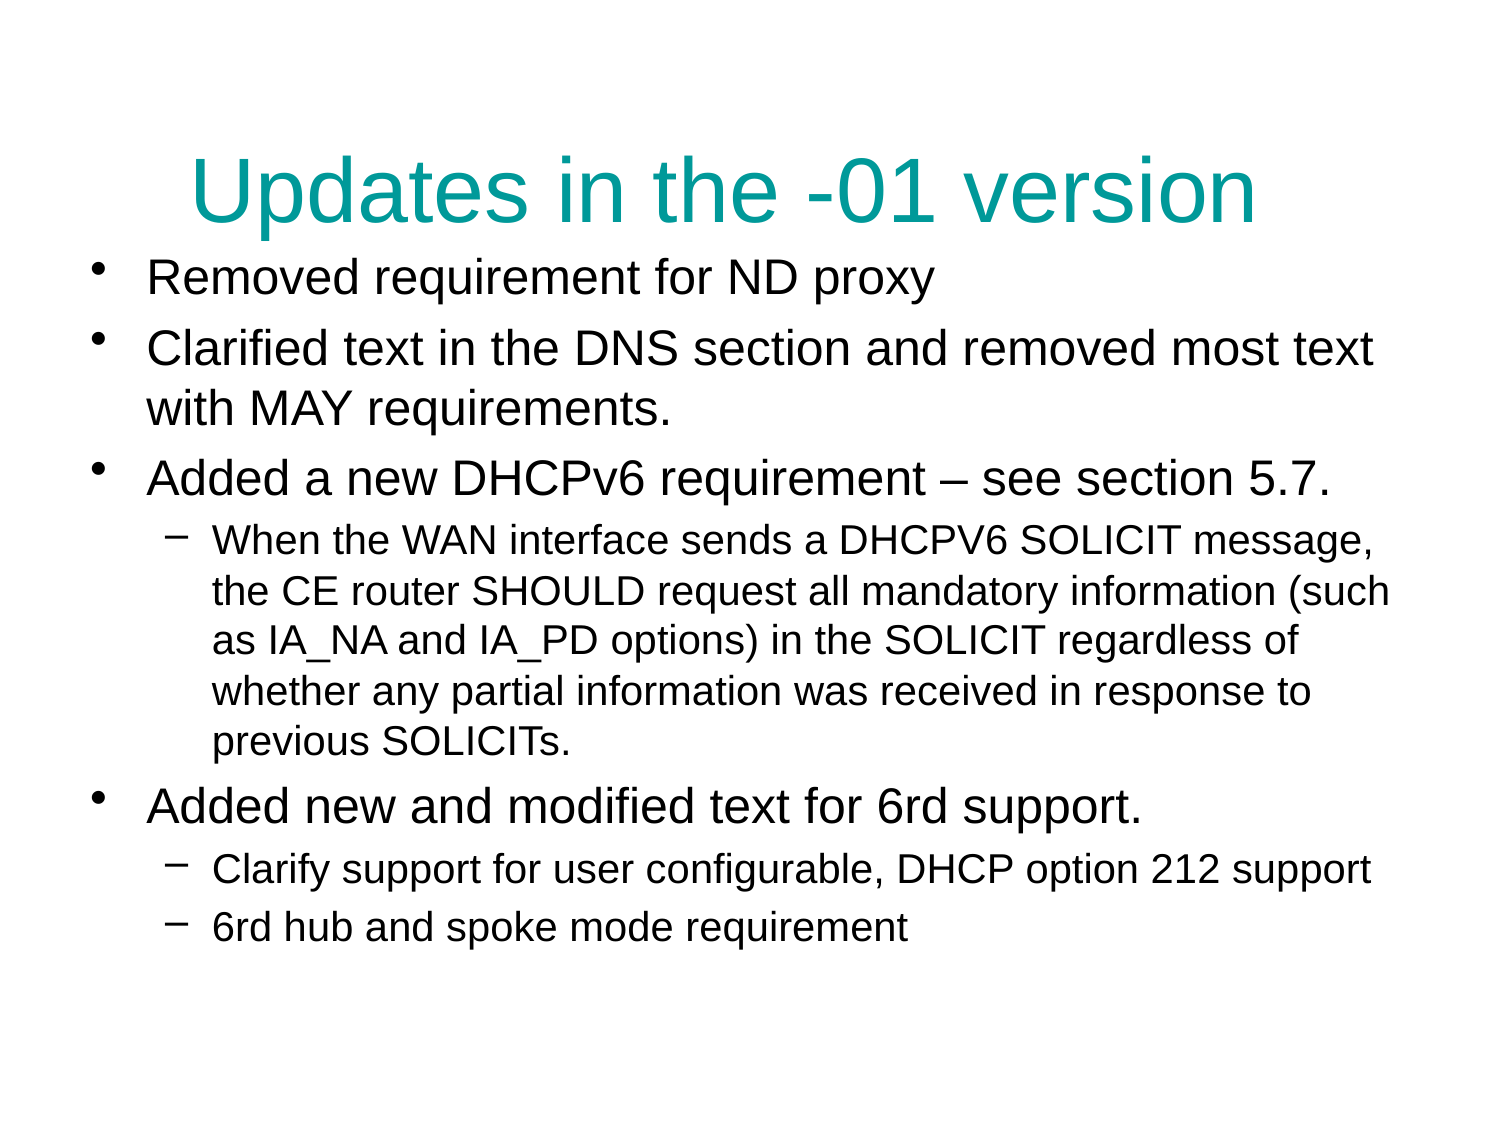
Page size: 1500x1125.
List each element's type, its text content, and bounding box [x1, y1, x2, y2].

title Updates in the -01 version [62, 37, 1413, 226]
list Removed requirement for ND proxy Clarified text in the DNS section and removed most text with MAY requirements. Added a new DHCPv6 requirement – see section 5.7. When the WAN interface sends a DHCPV6 SOLICIT message, the CE router SHOULD request all mandatory information (such as IA_NA and IA_PD options) in the SOLICIT regardless of whether any partial information was received in response to previous SOLICITs. Added new and modified text for 6rd support. Clarify support for user configurable, DHCP option 212 support 6rd hub and spoke mode requirement [74, 237, 1426, 1006]
